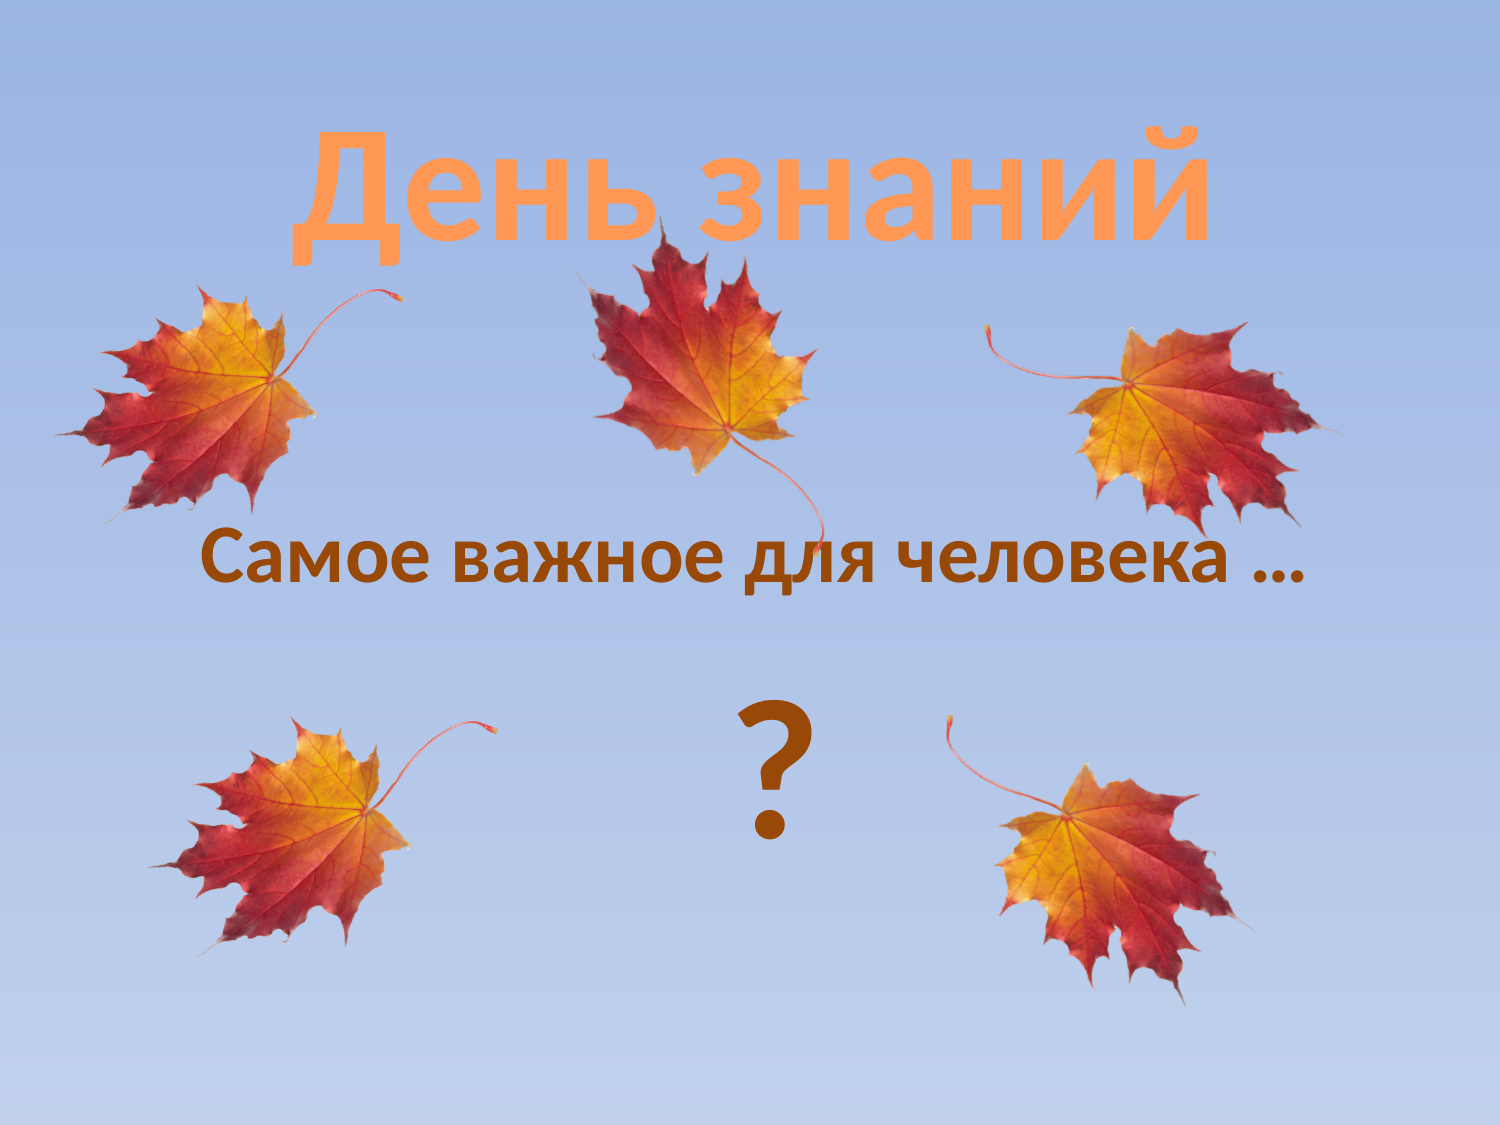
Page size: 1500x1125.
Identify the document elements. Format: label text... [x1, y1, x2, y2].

list Самое важное для человека … ? [80, 491, 1431, 1125]
picture [147, 715, 498, 958]
picture [52, 283, 404, 525]
picture [525, 206, 876, 569]
picture [926, 646, 1278, 1052]
text_box День знаний [276, 66, 1235, 282]
picture [973, 192, 1373, 616]
